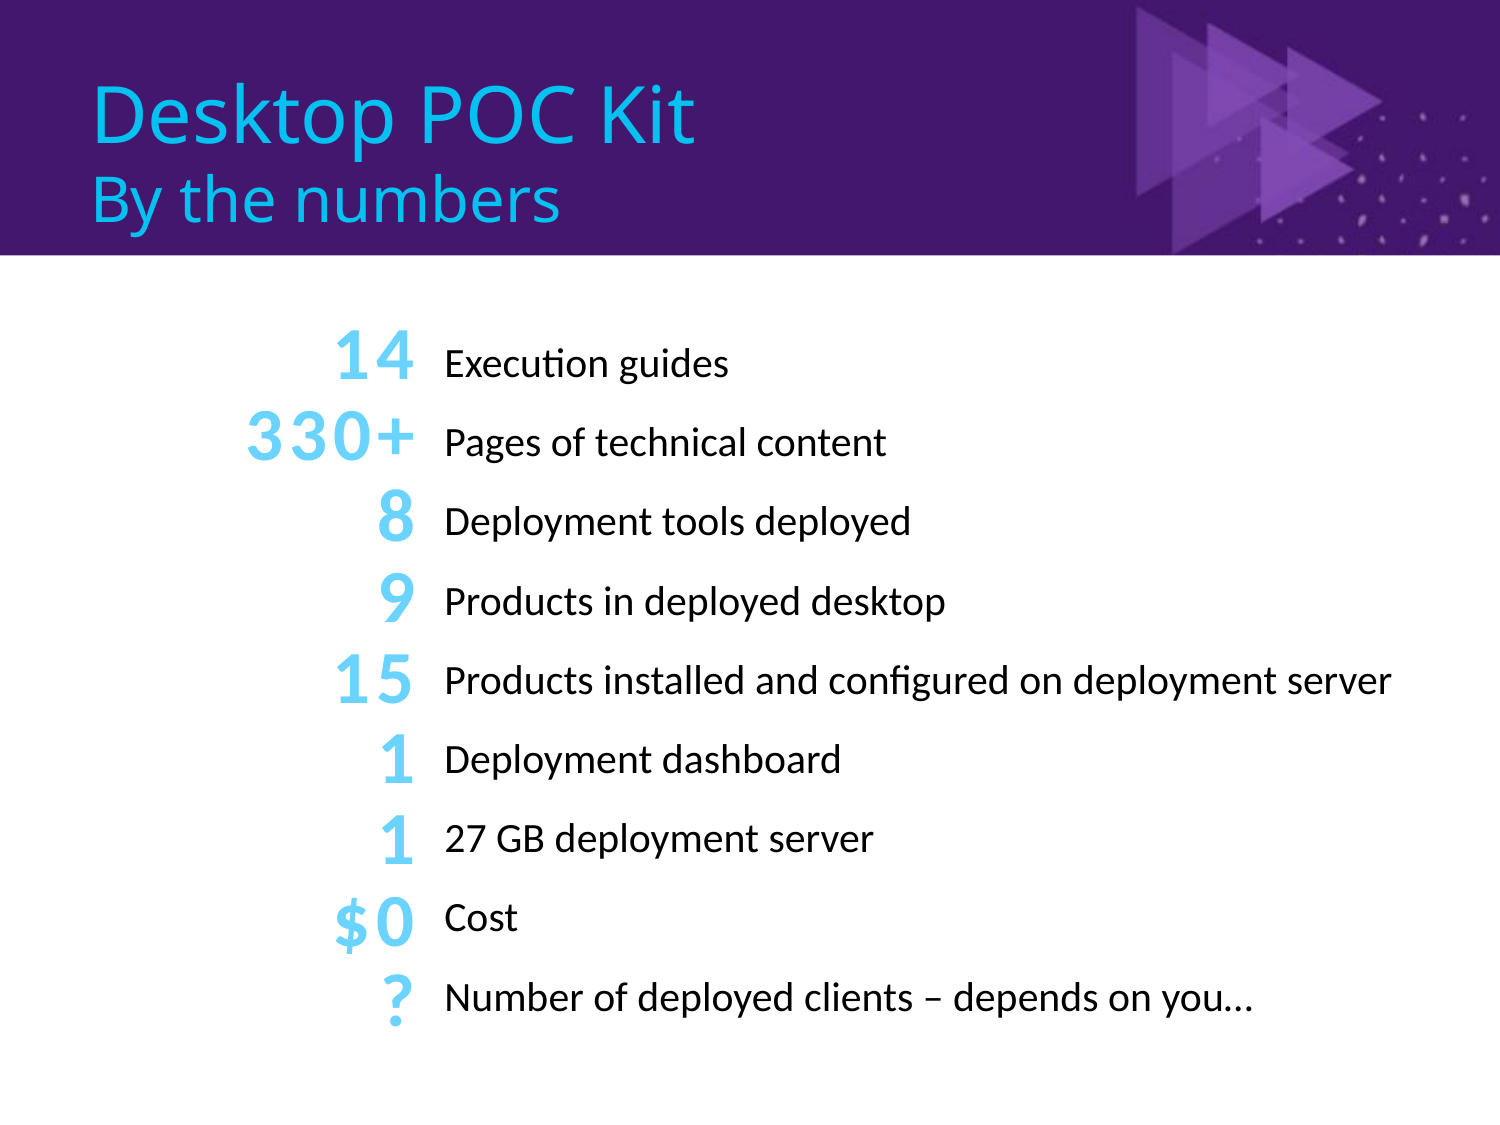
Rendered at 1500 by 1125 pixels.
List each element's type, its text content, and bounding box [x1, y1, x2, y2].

picture [0, 0, 1500, 255]
text_box 14 330+ 8 9 15 1 1 $0 ? [210, 314, 415, 1044]
title Desktop POC Kit By the numbers [75, 56, 1425, 244]
text_box Execution guides Pages of technical content Deployment tools deployed Products in deployed desktop Products installed and configured on deployment server Deployment dashboard 27 GB deployment server Cost Number of deployed clients – depends on you… [429, 328, 1500, 1125]
